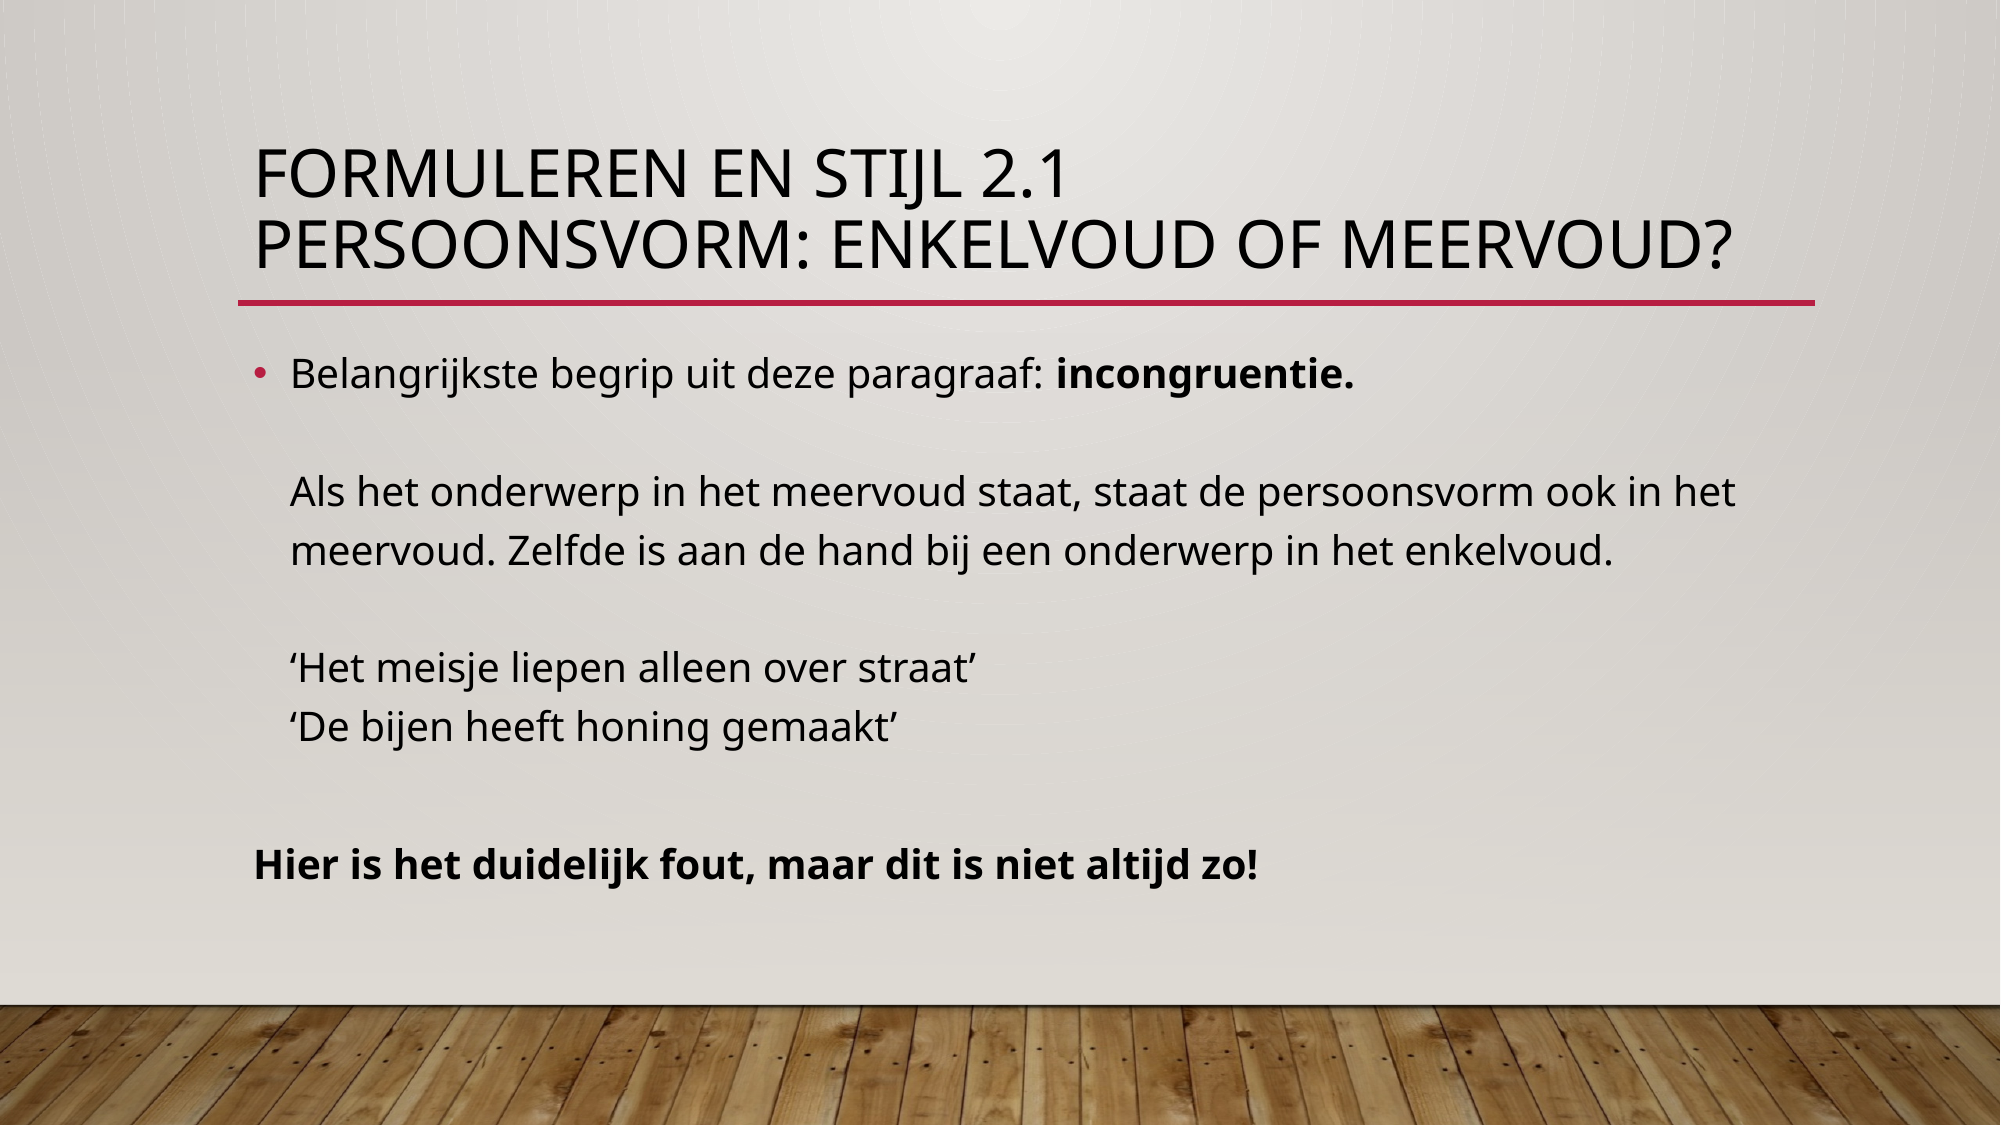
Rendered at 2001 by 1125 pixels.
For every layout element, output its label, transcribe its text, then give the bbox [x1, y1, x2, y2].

picture [0, 1005, 2000, 1125]
title Formuleren en stijl 2.1 Persoonsvorm: enkelvoud of meervoud? [238, 131, 1814, 305]
list Belangrijkste begrip uit deze paragraaf: incongruentie. Als het onderwerp in het meervoud staat, staat de persoonsvorm ook in het meervoud. Zelfde is aan de hand bij een onderwerp in het enkelvoud. ‘Het meisje liepen alleen over straat’ ‘De bijen heeft honing gemaakt’ Hier is het duidelijk fout, maar dit is niet altijd zo! [238, 330, 1814, 897]
